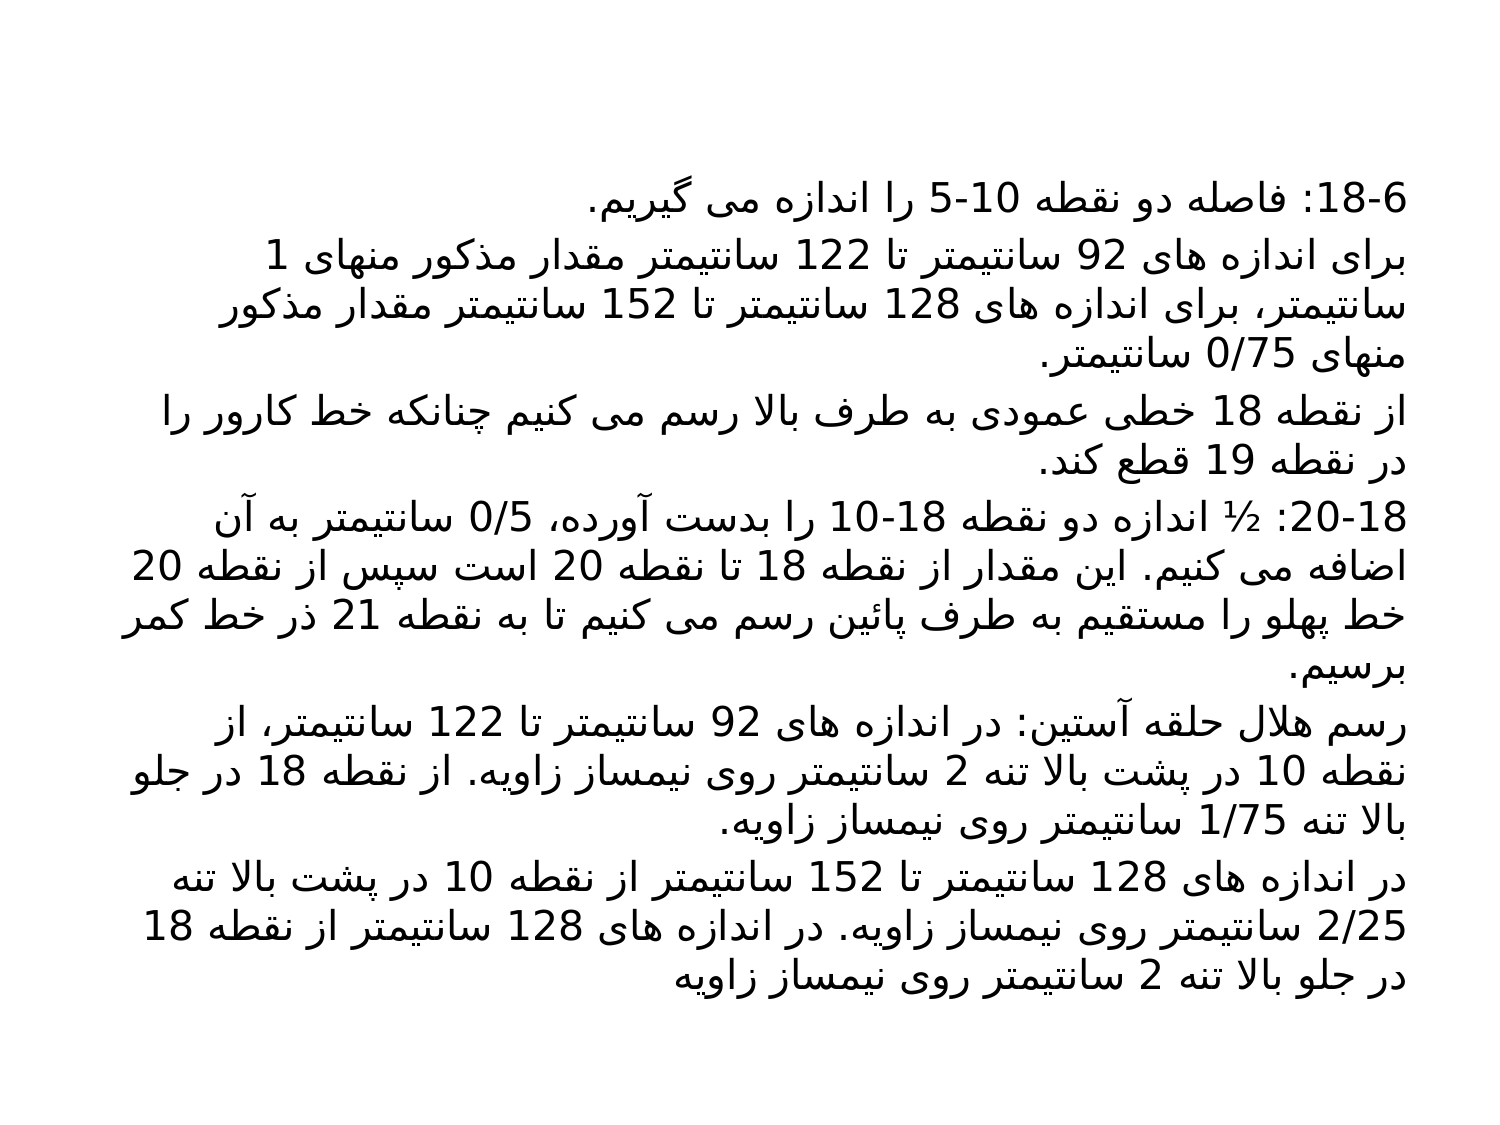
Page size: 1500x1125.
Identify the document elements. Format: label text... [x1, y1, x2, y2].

subtitle 18-6: فاصله دو نقطه 10-5 را اندازه می گیریم. برای اندازه های 92 سانتیمتر تا 122 سانتیمتر مقدار مذکور منهای 1 سانتیمتر، برای اندازه های 128 سانتیمتر تا 152 سانتیمتر مقدار مذکور منهای 0/75 سانتیمتر. از نقطه 18 خطی عمودی به طرف بالا رسم می کنیم چنانکه خط کارور را در نقطه 19 قطع کند. 20-18: ½ اندازه دو نقطه 18-10 را بدست آورده، 0/5 سانتیمتر به آن اضافه می کنیم. این مقدار از نقطه 18 تا نقطه 20 است سپس از نقطه 20 خط پهلو را مستقیم به طرف پائین رسم می کنیم تا به نقطه 21 ذر خط کمر برسیم. رسم هلال حلقه آستین: در اندازه های 92 سانتیمتر تا 122 سانتیمتر، از نقطه 10 در پشت بالا تنه 2 سانتیمتر روی نیمساز زاویه. از نقطه 18 در جلو بالا تنه 1/75 سانتیمتر روی نیمساز زاویه. در اندازه های 128 سانتیمتر تا 152 سانتیمتر از نقطه 10 در پشت بالا تنه 2/25 سانتیمتر روی نیمساز زاویه. در اندازه های 128 سانتیمتر از نقطه 18 در جلو بالا تنه 2 سانتیمتر روی نیمساز زاویه [100, 163, 1424, 1012]
